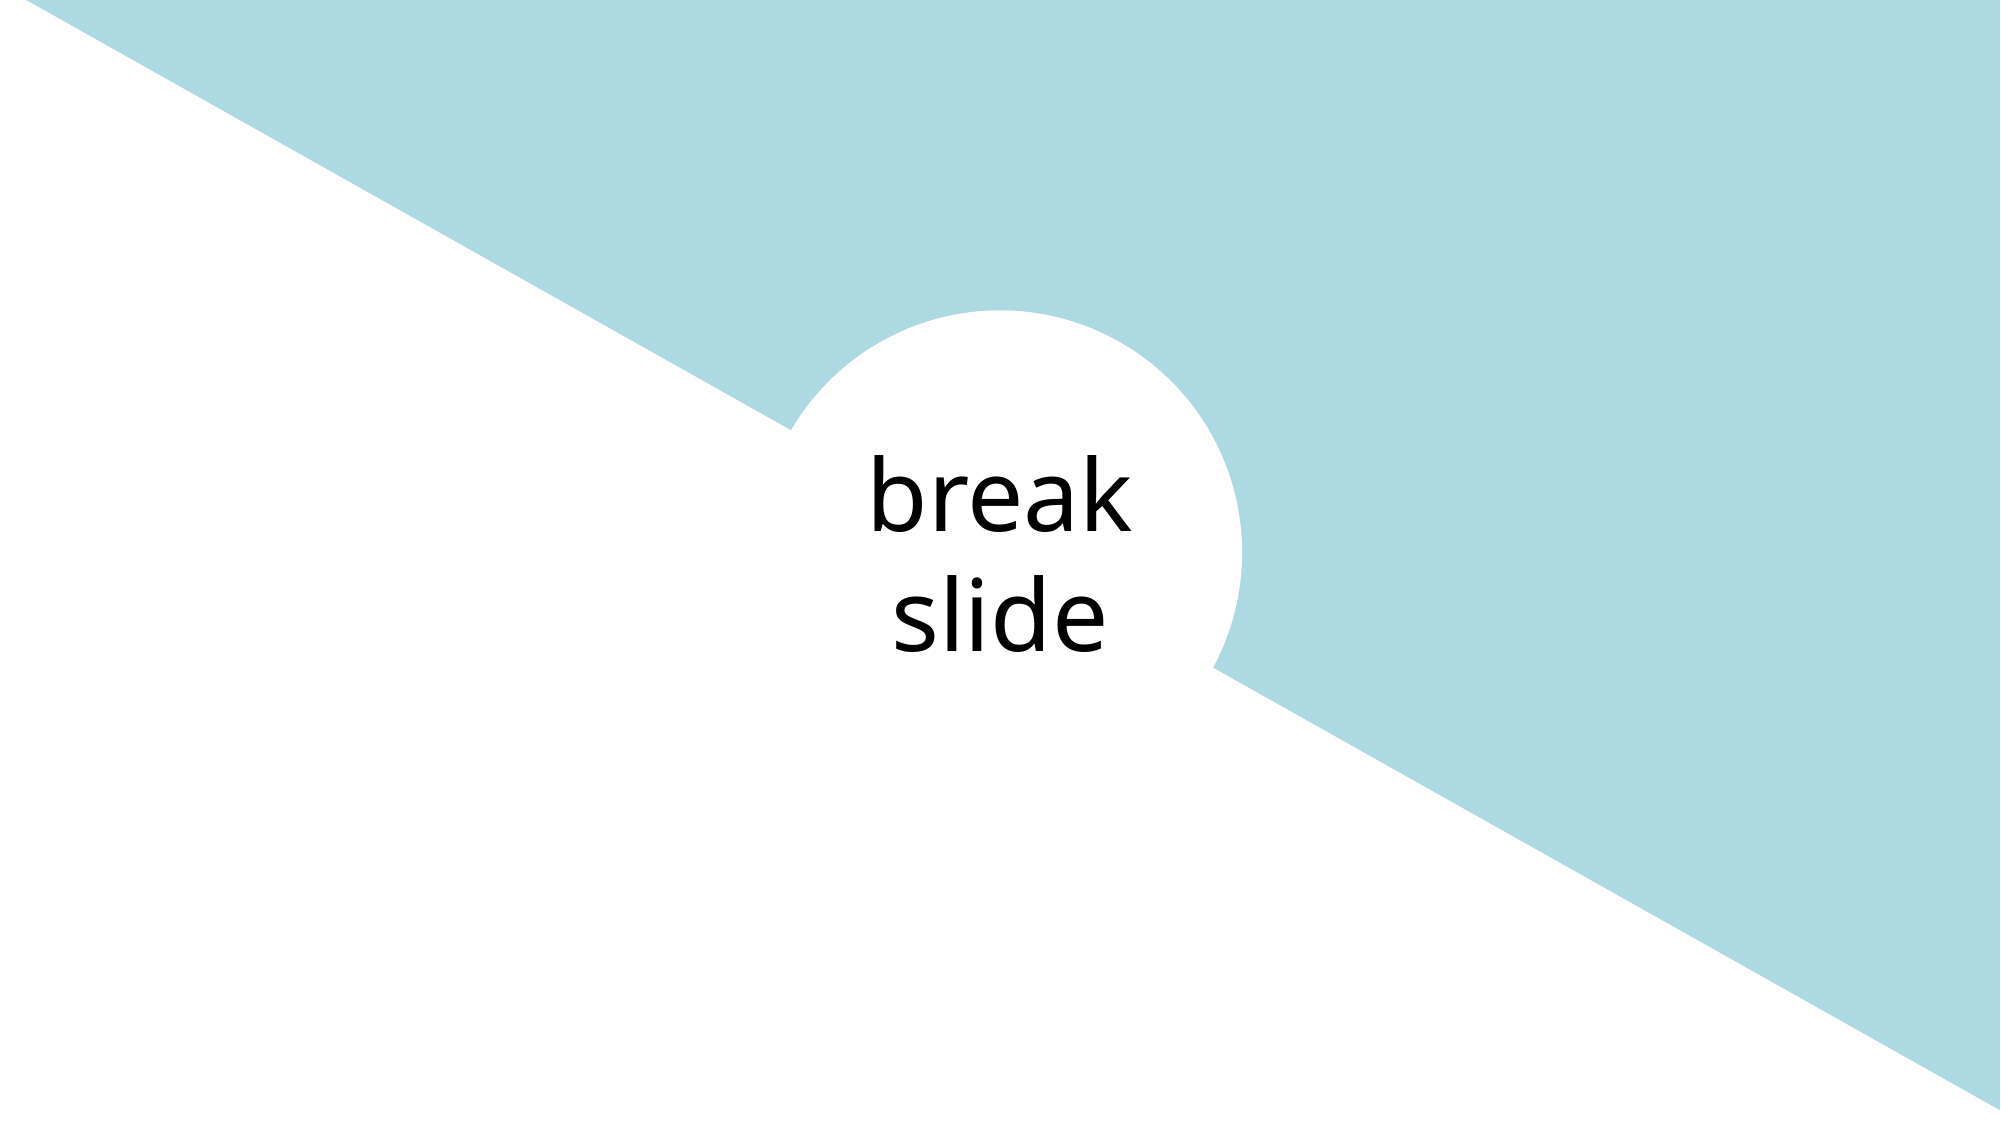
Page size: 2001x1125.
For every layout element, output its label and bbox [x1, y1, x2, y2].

text_box [0, 0, 2000, 1125]
